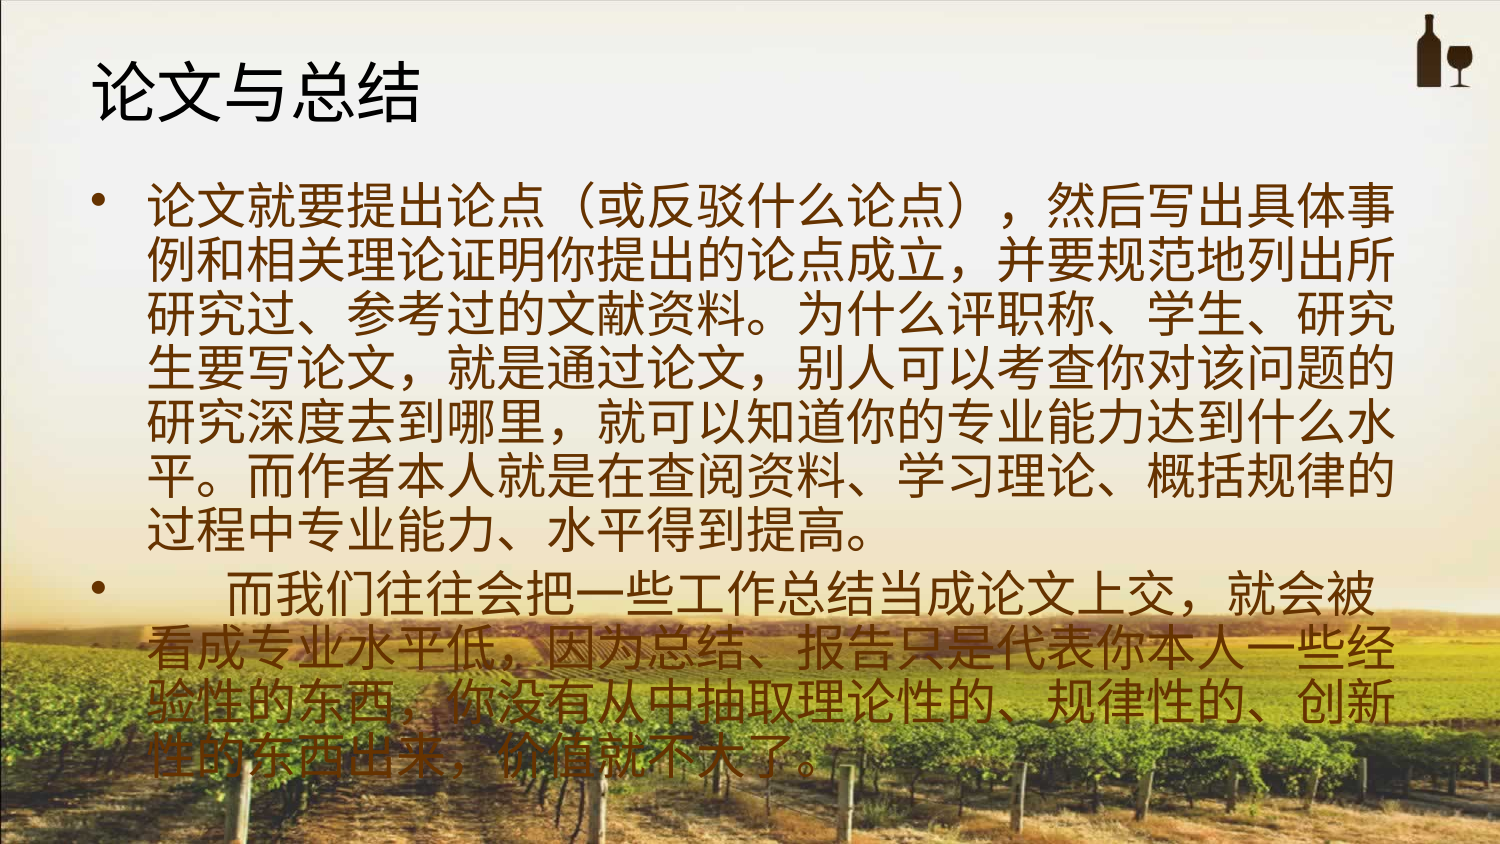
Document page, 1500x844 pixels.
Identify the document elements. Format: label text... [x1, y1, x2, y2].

title 论文与总结 [74, 33, 1426, 148]
list 论文就要提出论点（或反驳什么论点），然后写出具体事例和相关理论证明你提出的论点成立，并要规范地列出所研究过、参考过的文献资料。为什么评职称、学生、研究生要写论文，就是通过论文，别人可以考查你对该问题的研究深度去到哪里，就可以知道你的专业能力达到什么水平。而作者本人就是在查阅资料、学习理论、概括规律的过程中专业能力、水平得到提高。 而我们往往会把一些工作总结当成论文上交，就会被看成专业水平低，因为总结、报告只是代表你本人一些经验性的东西，你没有从中抽取理论性的、规律性的、创新性的东西出来，价值就不大了。 [74, 173, 1426, 754]
picture [0, 0, 1500, 844]
